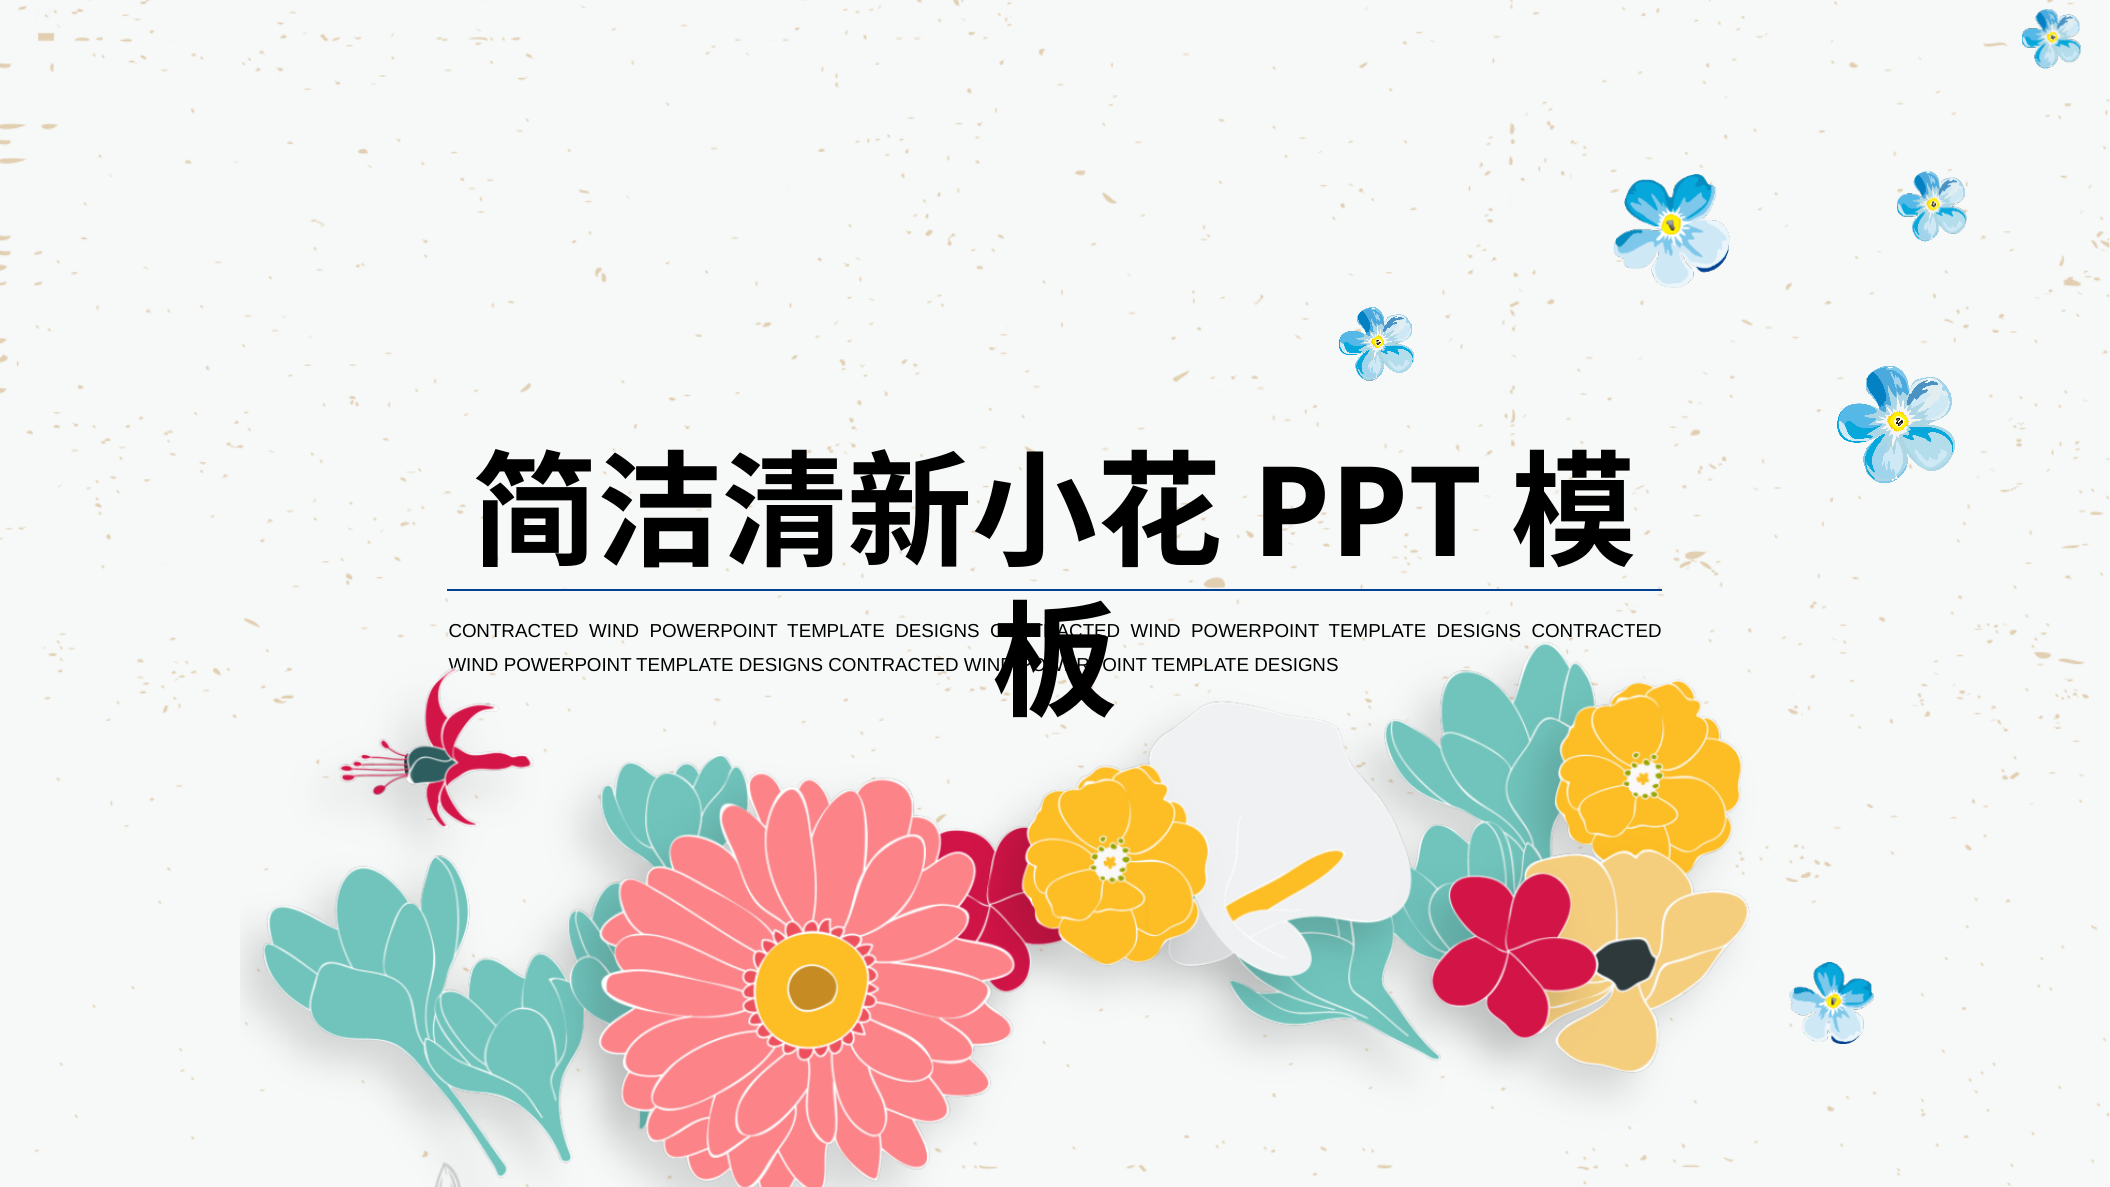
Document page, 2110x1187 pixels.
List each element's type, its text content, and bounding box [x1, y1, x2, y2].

picture [0, 0, 2110, 1187]
text_box 简洁清新小花PPT模板 [408, 423, 680, 486]
text_box 简洁清新小花PPT模板 [1398, 423, 1702, 486]
